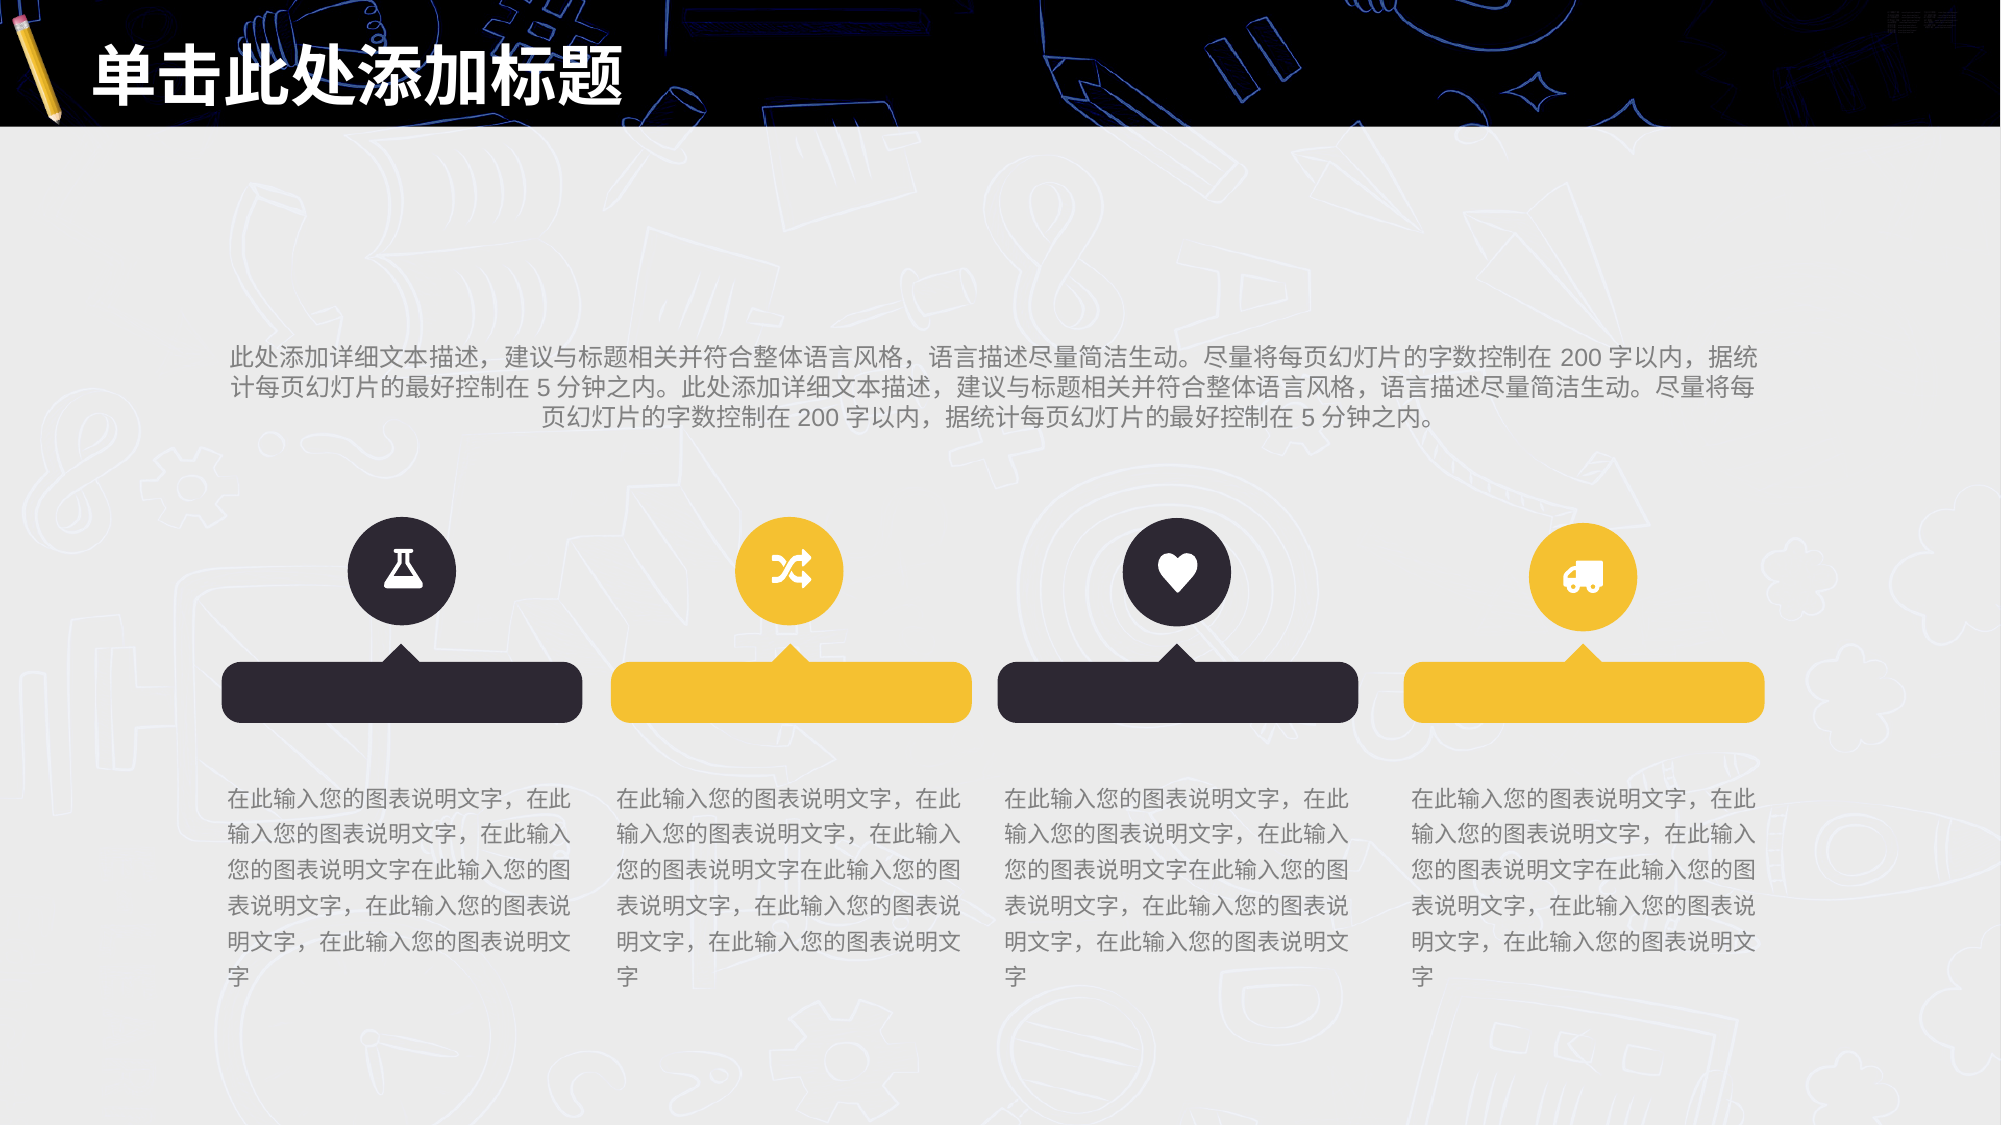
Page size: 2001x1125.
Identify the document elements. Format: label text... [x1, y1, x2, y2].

text_box [997, 643, 1359, 723]
text_box [1403, 643, 1765, 723]
text_box 在此输入您的图表说明文字，在此输入您的图表说明文字，在此输入您的图表说明文字在此输入您的图表说明文字，在此输入您的图表说明文字，在此输入您的图表说明文字 [1004, 776, 1351, 996]
title 单击此处添加标题 [75, 32, 1800, 127]
text_box [1563, 560, 1603, 594]
text_box [1158, 553, 1198, 593]
text_box 此处添加详细文本描述，建议与标题相关并符合整体语言风格，语言描述尽量简洁生动。尽量将每页幻灯片的字数控制在200字以内，据统计每页幻灯片的最好控制在5分钟之内。此处添加详细文本描述，建议与标题相关并符合整体语言风格，语言描述尽量简洁生动。尽量将每页幻灯片的字数控制在200字以内，据统计每页幻灯片的最好控制在5分钟之内。 [222, 341, 1766, 420]
text_box [384, 548, 423, 589]
text_box [221, 643, 583, 723]
text_box [735, 516, 844, 626]
text_box [610, 643, 972, 723]
text_box 在此输入您的图表说明文字，在此输入您的图表说明文字，在此输入您的图表说明文字在此输入您的图表说明文字，在此输入您的图表说明文字，在此输入您的图表说明文字 [227, 776, 574, 996]
text_box [1528, 522, 1638, 632]
text_box 在此输入您的图表说明文字，在此输入您的图表说明文字，在此输入您的图表说明文字在此输入您的图表说明文字，在此输入您的图表说明文字，在此输入您的图表说明文字 [616, 776, 963, 996]
text_box [1122, 517, 1232, 627]
text_box 在此输入您的图表说明文字，在此输入您的图表说明文字，在此输入您的图表说明文字在此输入您的图表说明文字，在此输入您的图表说明文字，在此输入您的图表说明文字 [1411, 776, 1758, 996]
text_box [771, 548, 812, 589]
picture [0, 0, 2001, 1125]
text_box [347, 516, 457, 626]
